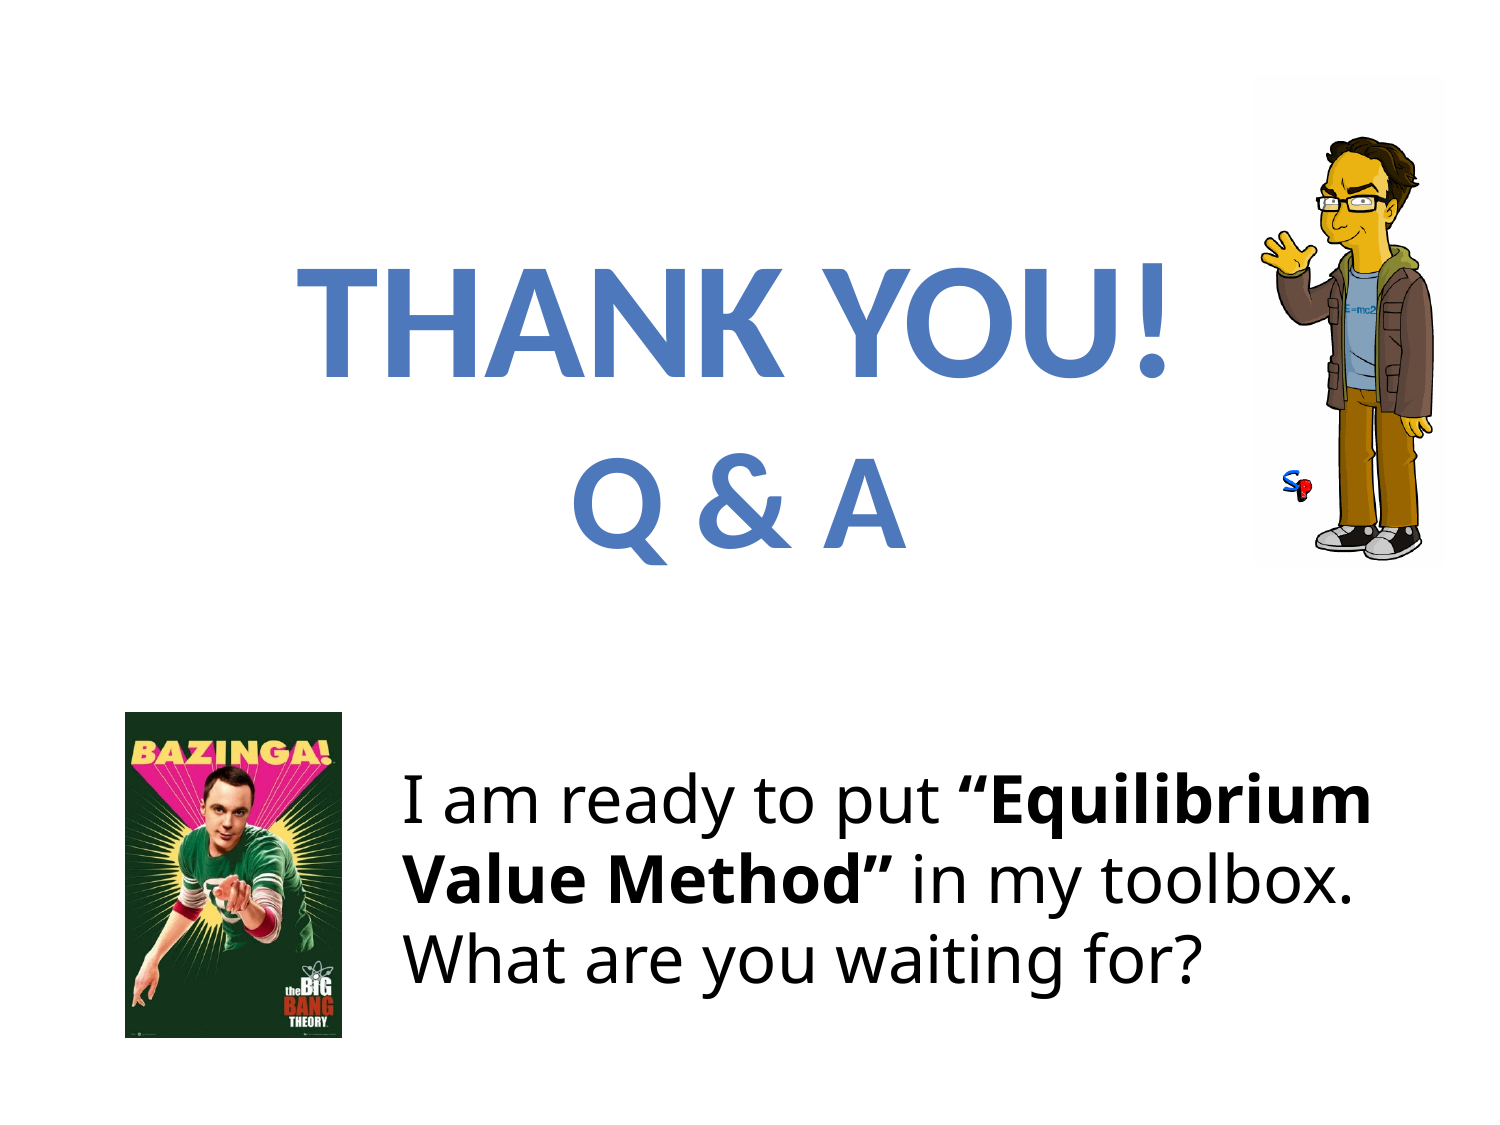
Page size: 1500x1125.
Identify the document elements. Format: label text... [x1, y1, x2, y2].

text_box I am ready to put “Equilibrium Value Method” in my toolbox. What are you waiting for? [387, 749, 1450, 1005]
picture [1253, 74, 1446, 567]
picture [124, 712, 342, 1038]
text_box Thank You! Q & A [281, 203, 1196, 584]
